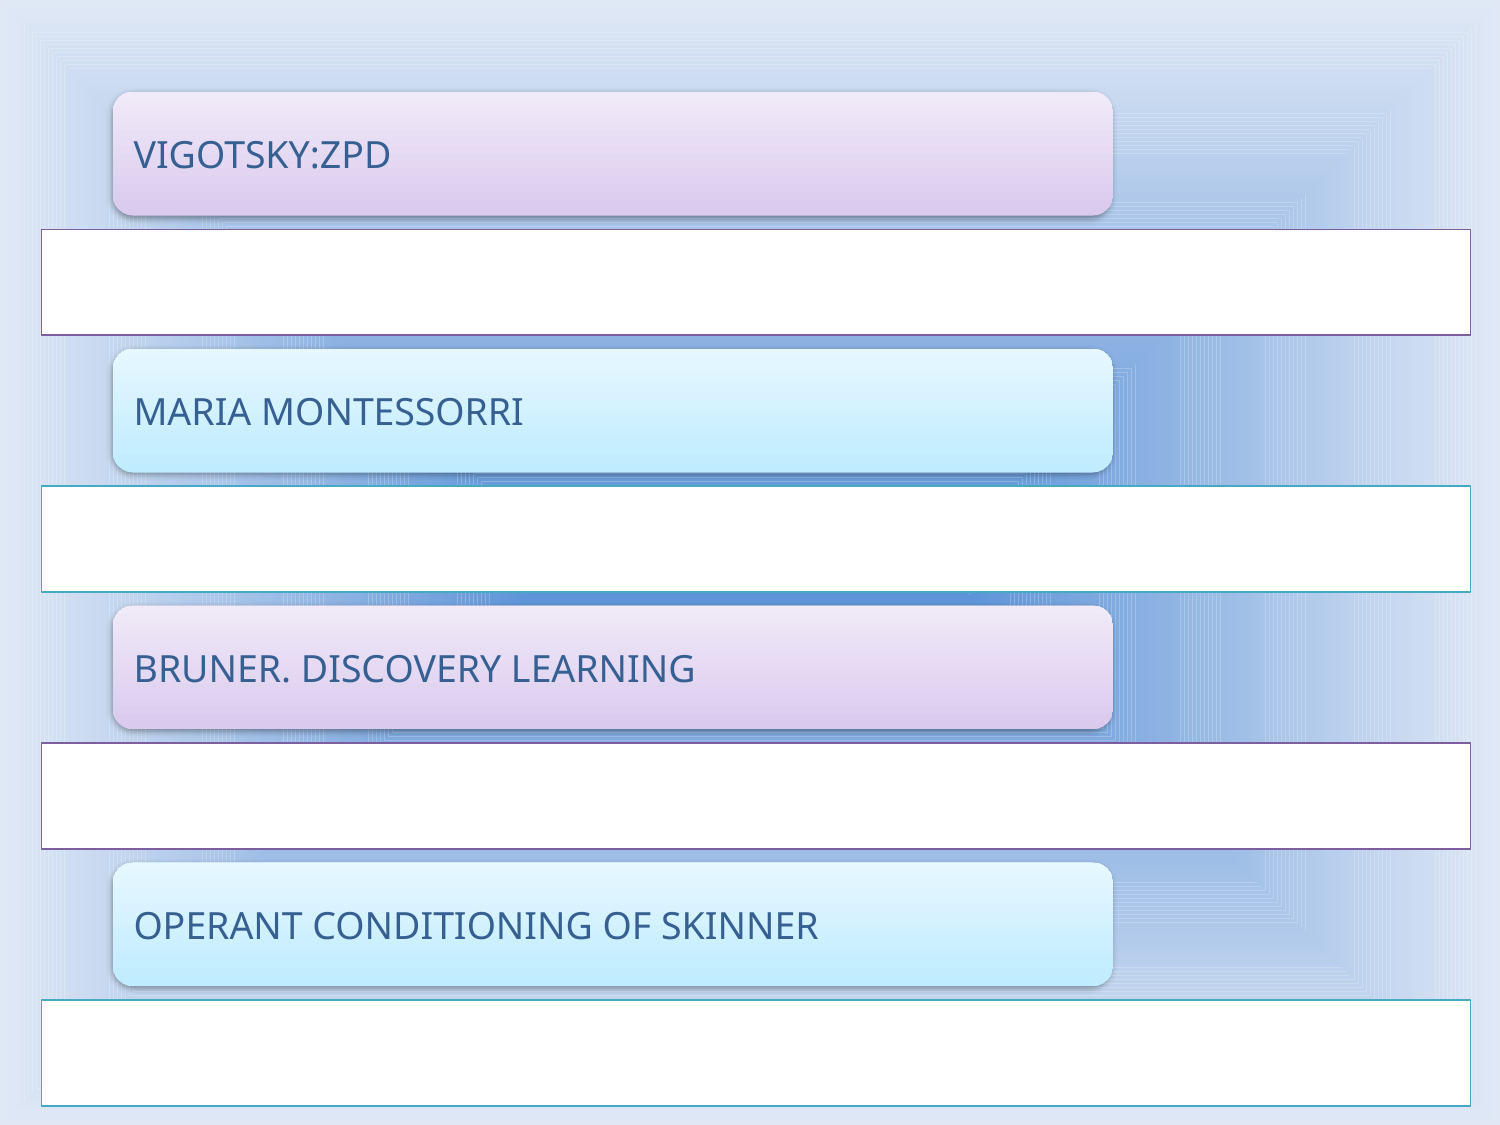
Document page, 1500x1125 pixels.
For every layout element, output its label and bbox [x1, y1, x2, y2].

text_box [41, 77, 1471, 1107]
